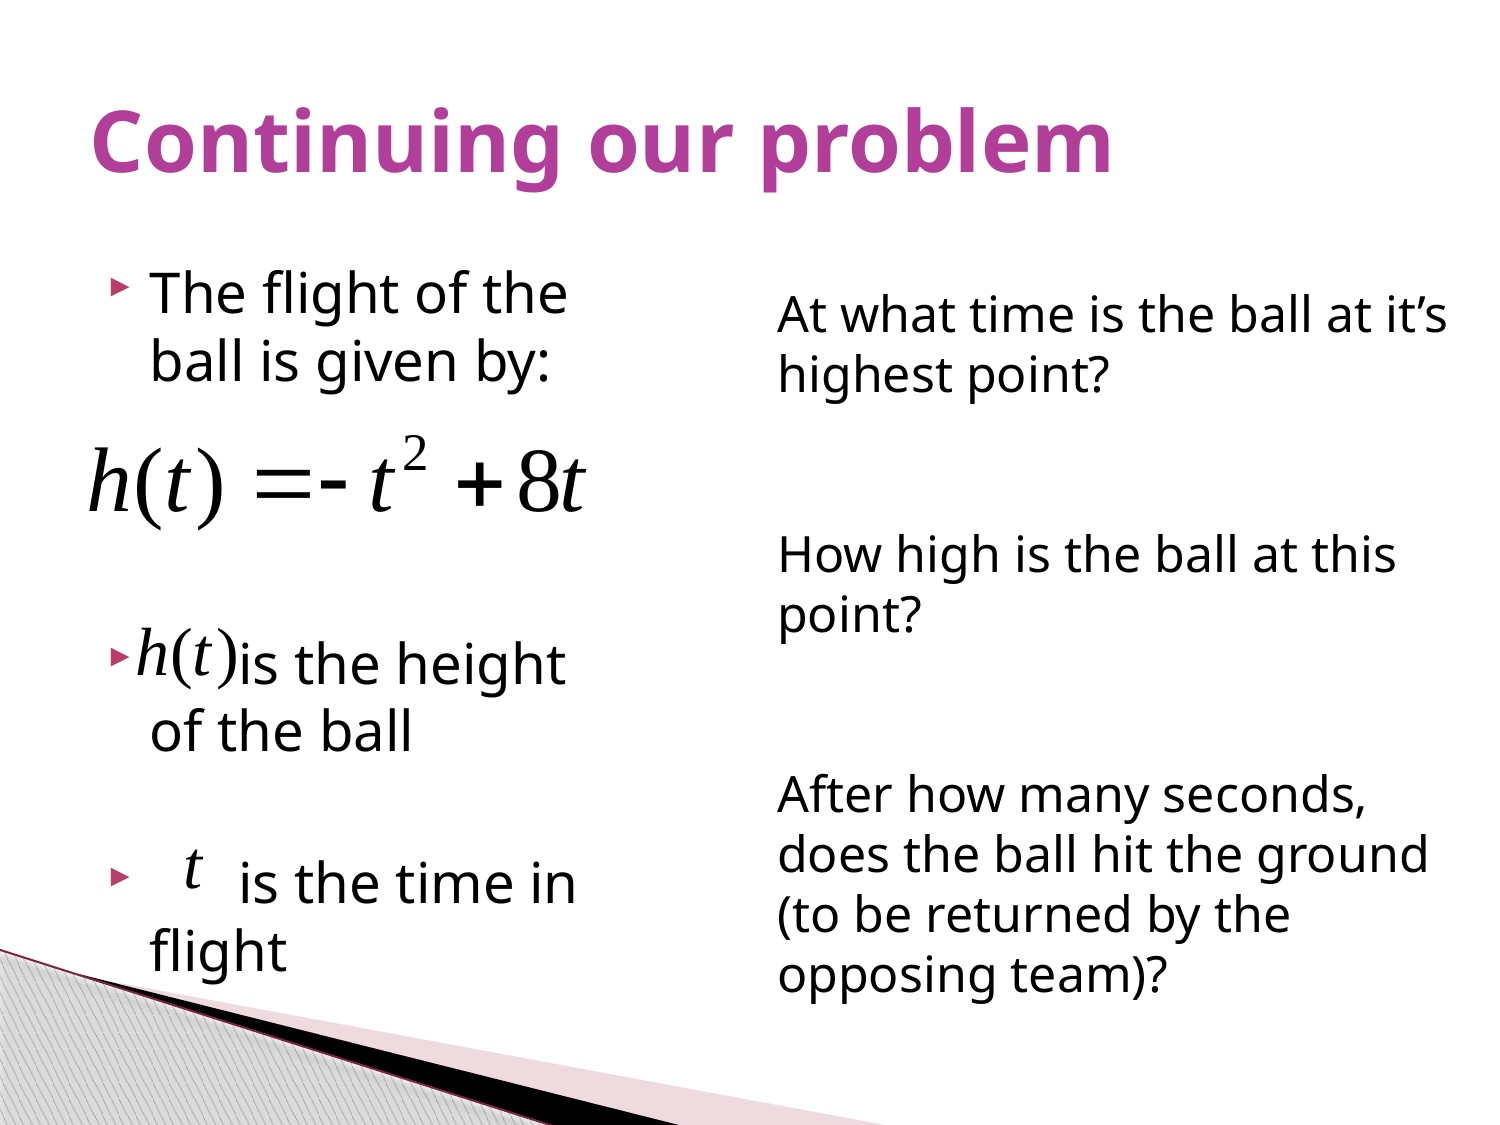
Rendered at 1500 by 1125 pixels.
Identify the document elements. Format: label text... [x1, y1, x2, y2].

list The flight of the ball is given by: is the height of the ball is the time in flight [75, 249, 625, 986]
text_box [72, 412, 608, 551]
title Continuing our problem [75, 45, 1425, 233]
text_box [174, 837, 216, 906]
text_box At what time is the ball at it’s highest point? How high is the ball at this point? After how many seconds, does the ball hit the ground (to be returned by the opposing team)? [762, 274, 1475, 1125]
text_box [124, 612, 251, 704]
